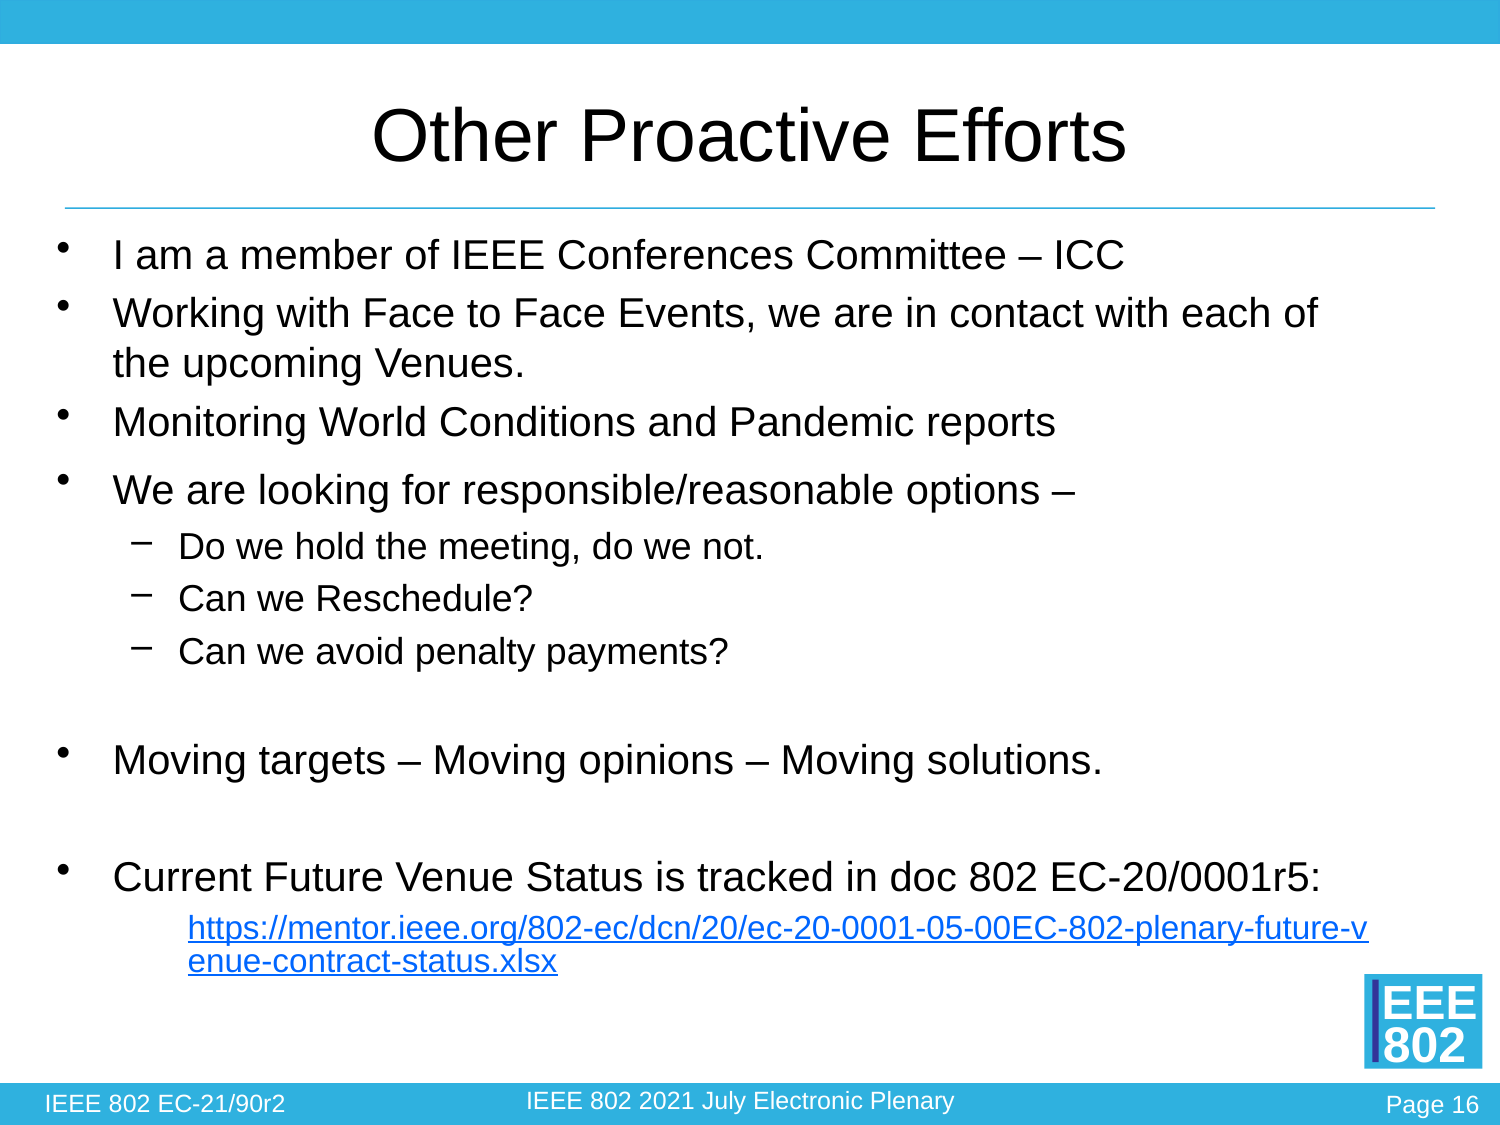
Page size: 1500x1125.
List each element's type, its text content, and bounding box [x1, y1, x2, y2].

list I am a member of IEEE Conferences Committee – ICC Working with Face to Face Events, we are in contact with each of the upcoming Venues. Monitoring World Conditions and Pandemic reports We are looking for responsible/reasonable options – Do we hold the meeting, do we not. Can we Reschedule? Can we avoid penalty payments? Moving targets – Moving opinions – Moving solutions. Current Future Venue Status is tracked in doc 802 EC-20/0001r5: https://mentor.ieee.org/802-ec/dcn/20/ec-20-0001-05-00EC-802-plenary-future-venue-contract-status.xlsx [41, 220, 1392, 1025]
footer IEEE 802 EC-21/90r2 [5, 1080, 325, 1125]
title Other Proactive Efforts [75, 66, 1425, 197]
